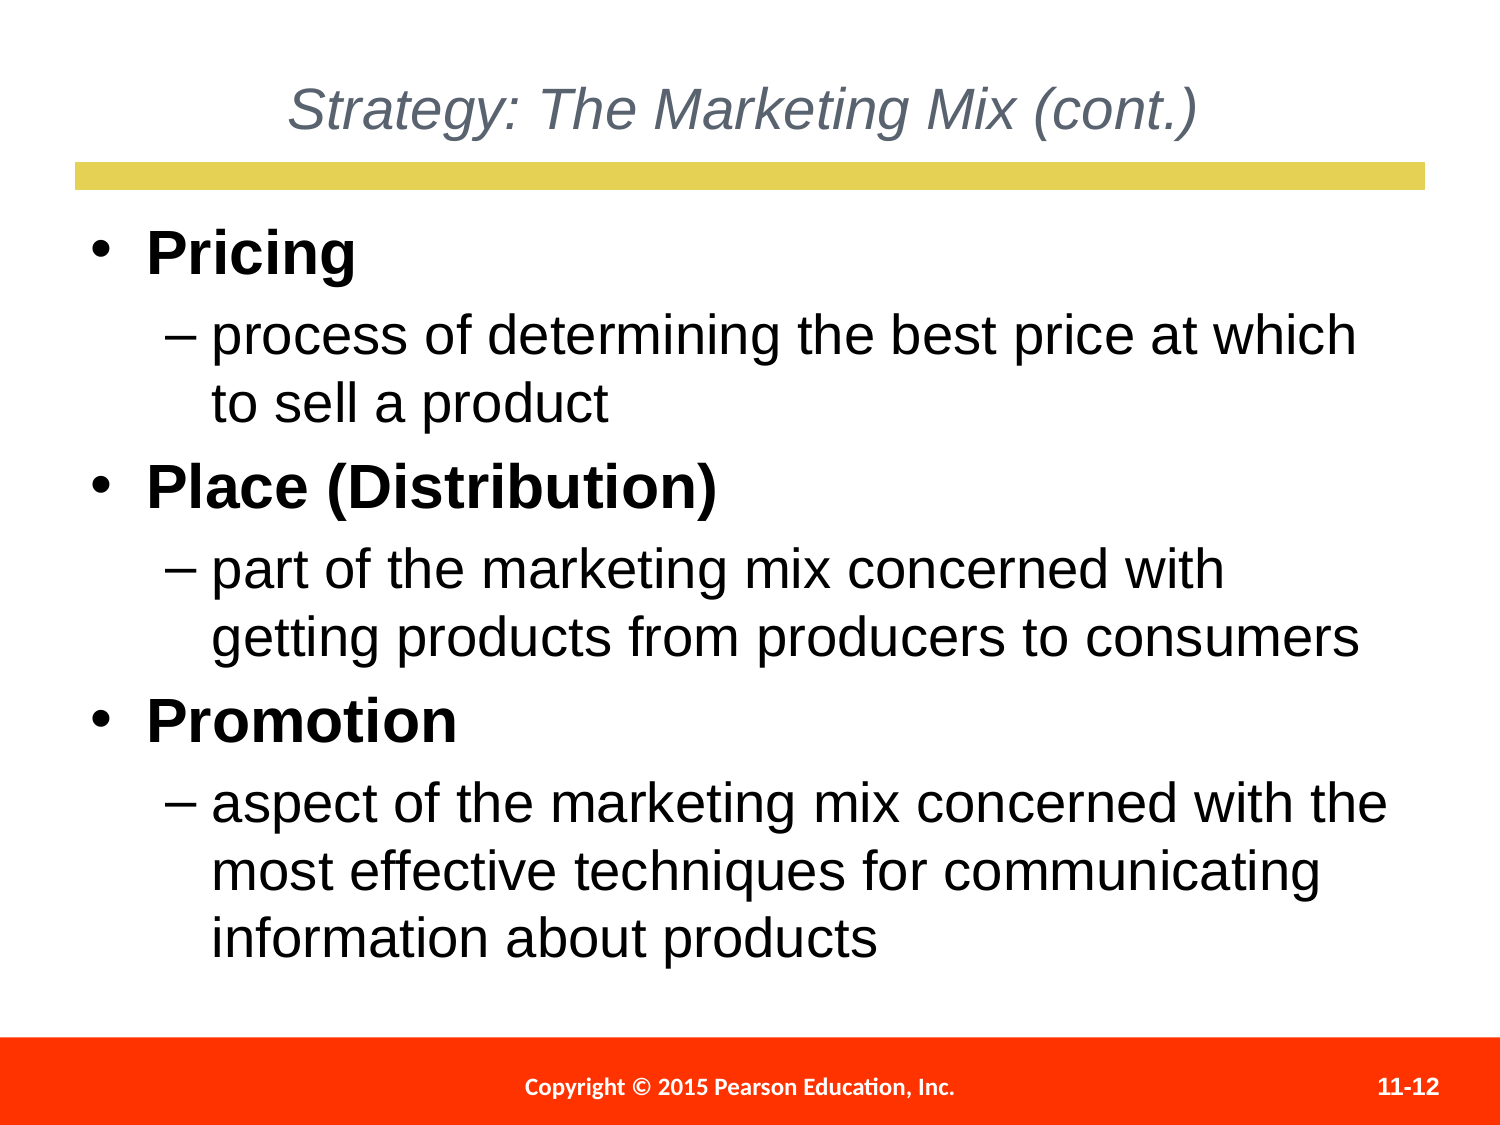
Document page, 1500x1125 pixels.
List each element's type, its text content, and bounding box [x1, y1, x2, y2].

title Strategy: The Marketing Mix (cont.) [49, 12, 1438, 201]
list Pricing process of determining the best price at which to sell a product Place (Distribution) part of the marketing mix concerned with getting products from producers to consumers Promotion aspect of the marketing mix concerned with the most effective techniques for communicating information about products [74, 199, 1426, 1006]
